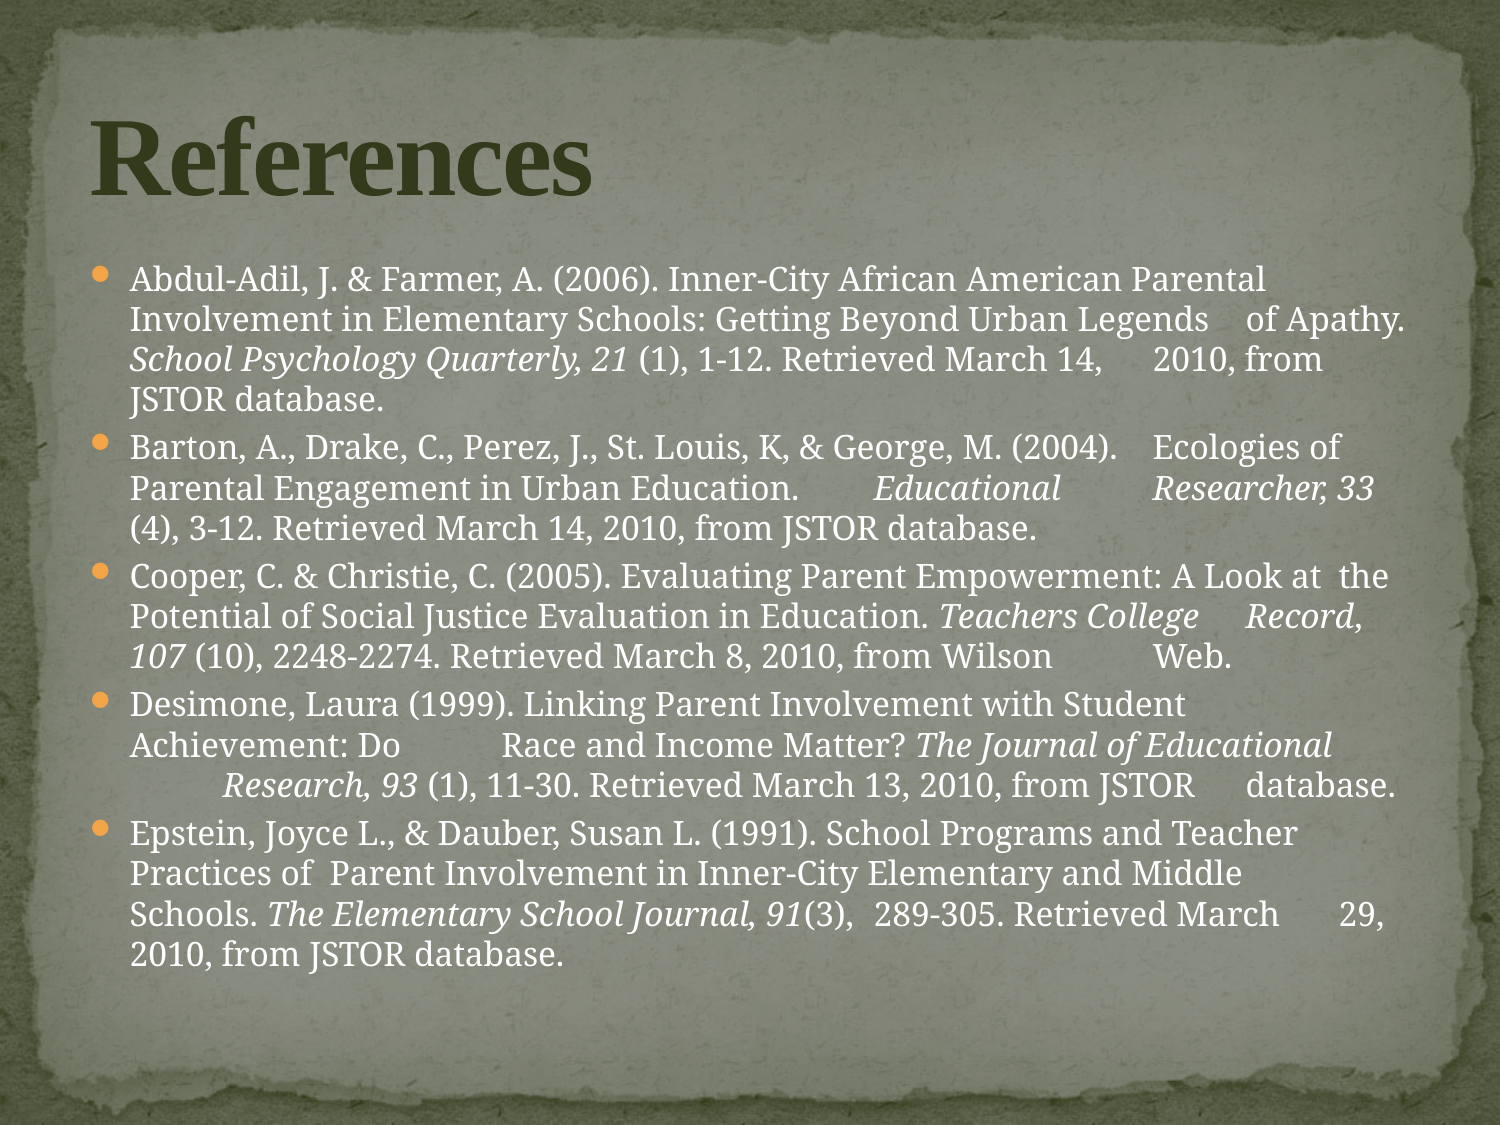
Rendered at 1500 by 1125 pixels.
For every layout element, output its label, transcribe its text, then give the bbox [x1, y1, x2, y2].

list Abdul-Adil, J. & Farmer, A. (2006). Inner-City African American Parental Involvement in Elementary Schools: Getting Beyond Urban Legends of Apathy. School Psychology Quarterly, 21 (1), 1-12. Retrieved March 14, 2010, from JSTOR database. Barton, A., Drake, C., Perez, J., St. Louis, K, & George, M. (2004). Ecologies of Parental Engagement in Urban Education. Educational Researcher, 33 (4), 3-12. Retrieved March 14, 2010, from JSTOR database. Cooper, C. & Christie, C. (2005). Evaluating Parent Empowerment: A Look at the Potential of Social Justice Evaluation in Education. Teachers College Record, 107 (10), 2248-2274. Retrieved March 8, 2010, from Wilson Web. Desimone, Laura (1999). Linking Parent Involvement with Student Achievement: Do Race and Income Matter? The Journal of Educational Research, 93 (1), 11-30. Retrieved March 13, 2010, from JSTOR database. Epstein, Joyce L., & Dauber, Susan L. (1991). School Programs and Teacher Practices of Parent Involvement in Inner-City Elementary and Middle Schools. The Elementary School Journal, 91(3), 289-305. Retrieved March 29, 2010, from JSTOR database. [75, 249, 1425, 1000]
title References [74, 24, 1425, 225]
